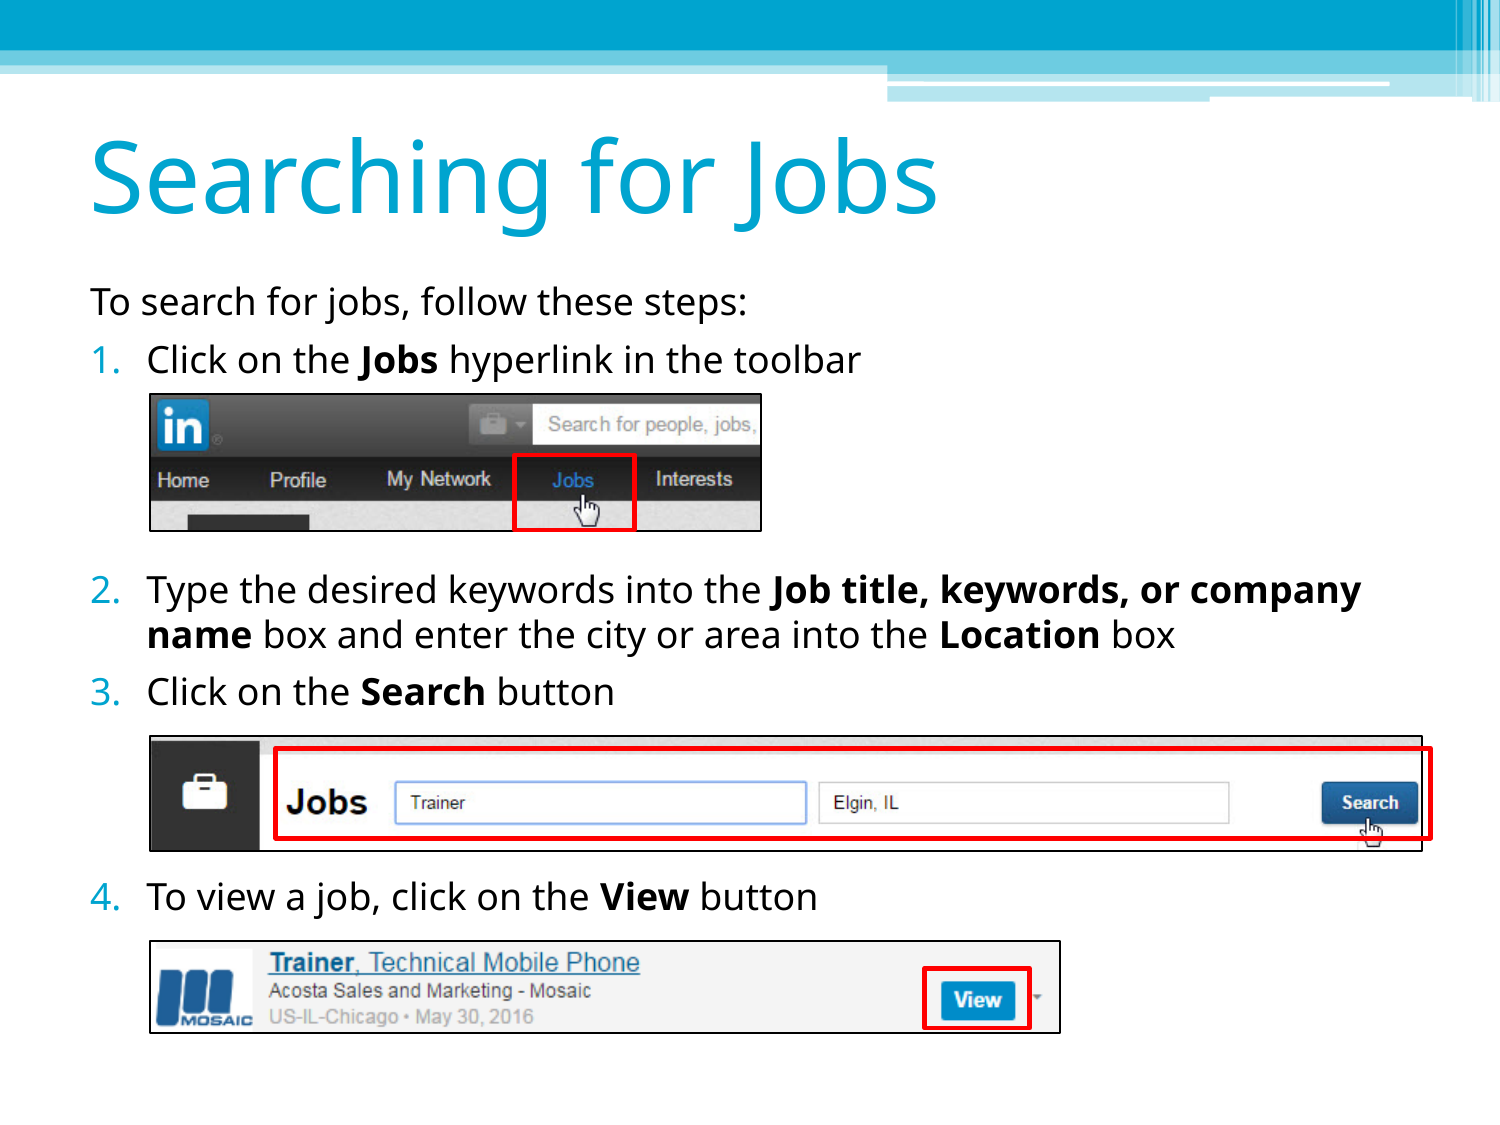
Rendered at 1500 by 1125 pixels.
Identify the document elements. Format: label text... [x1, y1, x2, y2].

picture [150, 394, 761, 530]
text_box [1421, 748, 1431, 839]
title Searching for Jobs [75, 85, 1425, 261]
picture [150, 941, 1059, 1032]
text_box To search for jobs, follow these steps: Click on the Jobs hyperlink in the toolbar Type the desired keywords into the Job title, keywords, or company name box and enter the city or area into the Location box Click on the Search button To view a job, click on the View button [65, 270, 1440, 926]
picture [150, 737, 1421, 850]
